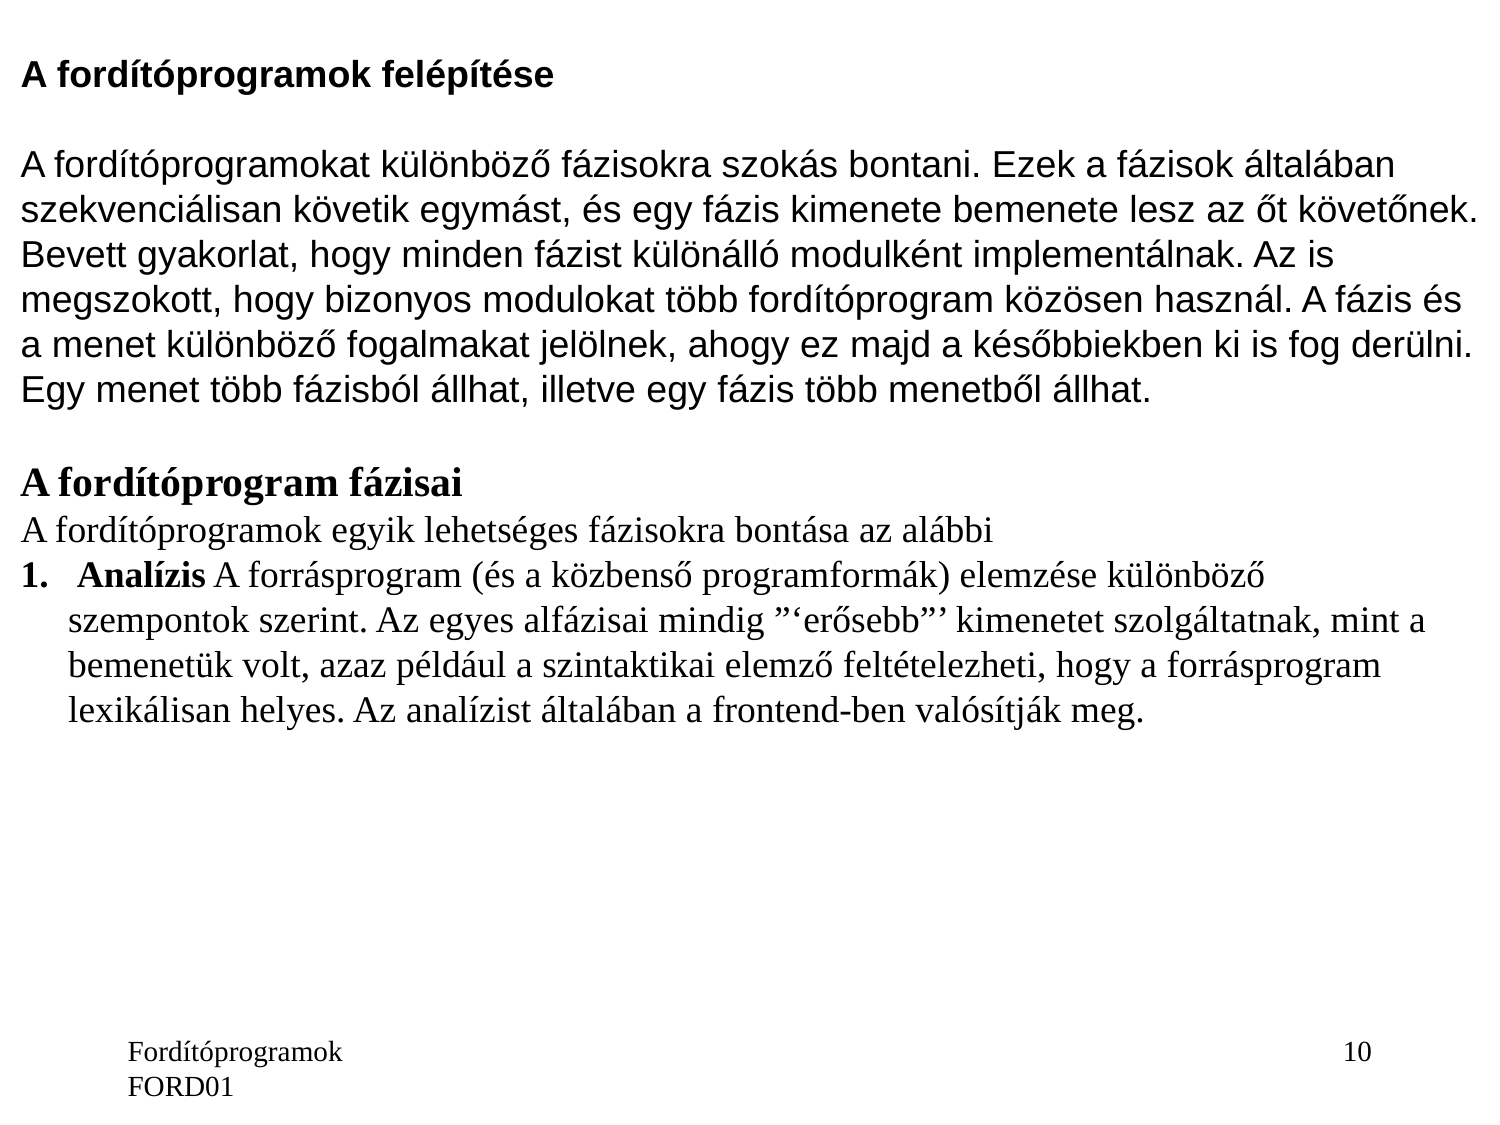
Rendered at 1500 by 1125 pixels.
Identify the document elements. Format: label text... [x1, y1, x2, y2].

slide_number 10 [1074, 1025, 1388, 1100]
slide_number Fordítóprogramok FORD01 [112, 1025, 425, 1100]
text_box A fordítóprogramok felépítése A fordítóprogramokat különböző fázisokra szokás bontani. Ezek a fázisok általában szekvenciálisan követik egymást, és egy fázis kimenete bemenete lesz az őt követőnek. Bevett gyakorlat, hogy minden fázist különálló modulként implementálnak. Az is megszokott, hogy bizonyos modulokat több fordítóprogram közösen használ. A fázis és a menet különböző fogalmakat jelölnek, ahogy ez majd a későbbiekben ki is fog derülni. Egy menet több fázisból állhat, illetve egy fázis több menetből állhat. A fordítóprogram fázisai A fordítóprogramok egyik lehetséges fázisokra bontása az alábbi Analízis A forrásprogram (és a közbenső programformák) elemzése különböző szempontok szerint. Az egyes alfázisai mindig ”‘erősebb”’ kimenetet szolgáltatnak, mint a bemenetük volt, azaz például a szintaktikai elemző feltételezheti, hogy a forrásprogram lexikálisan helyes. Az analízist általában a frontend-ben valósítják meg. [5, 42, 1500, 828]
